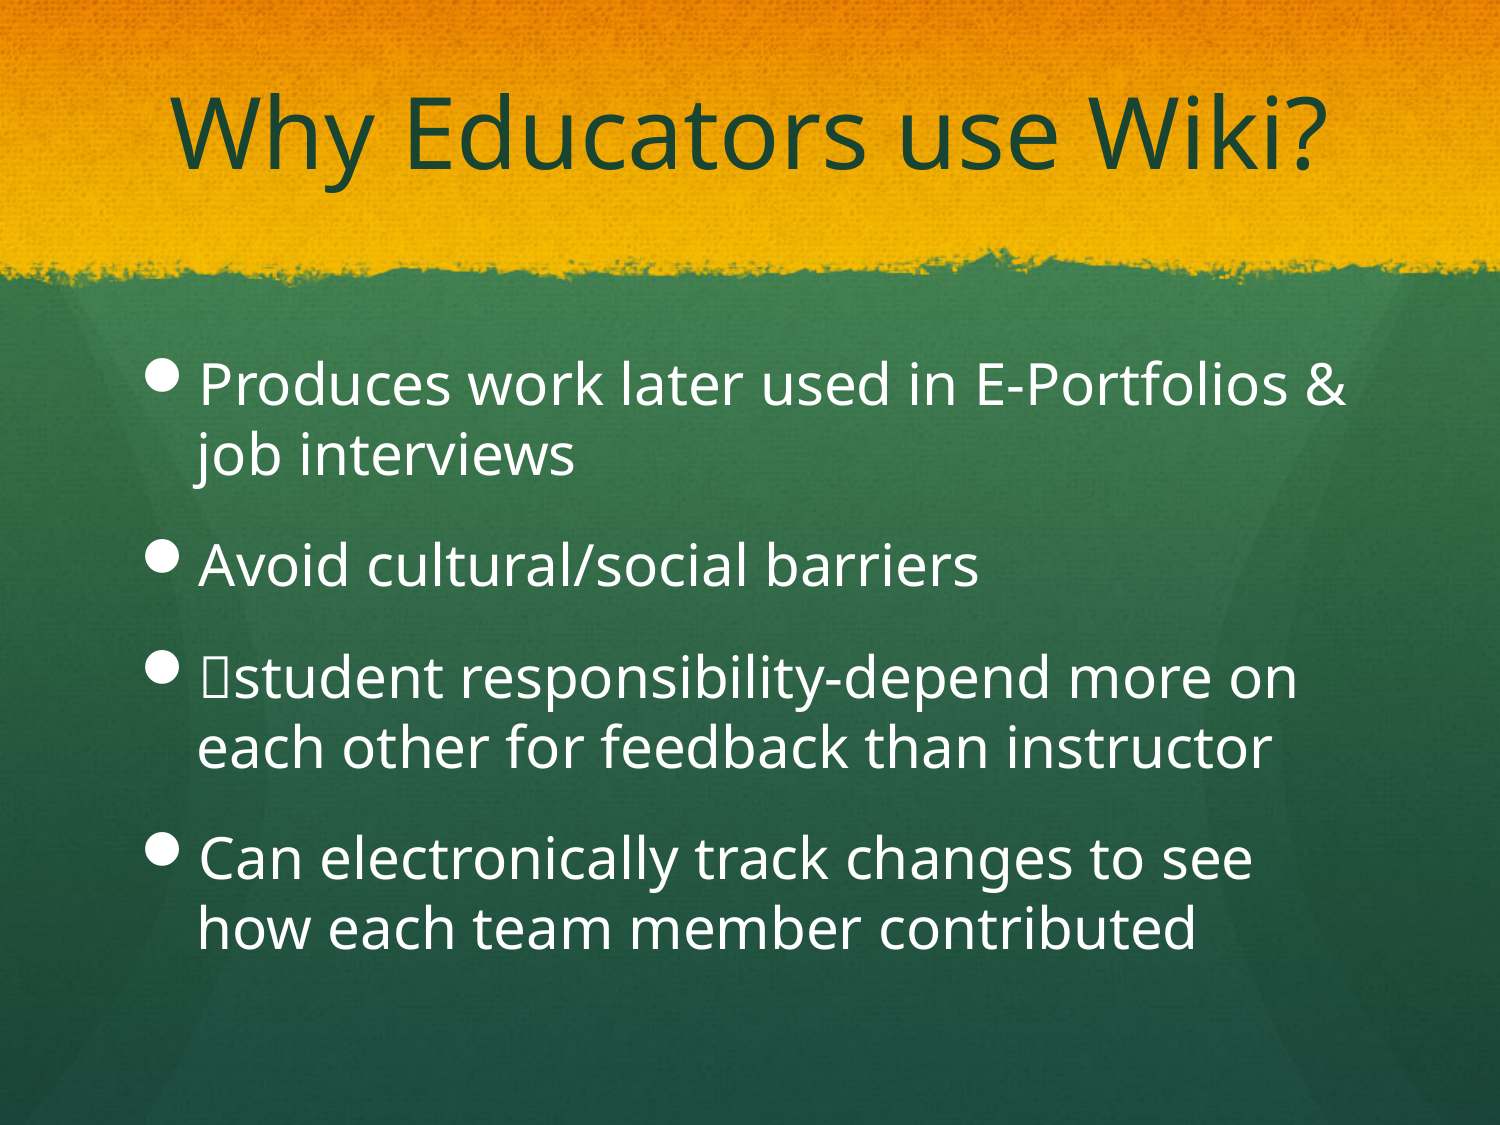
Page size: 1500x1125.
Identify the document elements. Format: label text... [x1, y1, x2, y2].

list Produces work later used in E-Portfolios & job interviews Avoid cultural/social barriers student responsibility-depend more on each other for feedback than instructor Can electronically track changes to see how each team member contributed [125, 339, 1375, 1026]
picture [0, 0, 1500, 1125]
title Why Educators use Wiki? [125, 13, 1375, 246]
